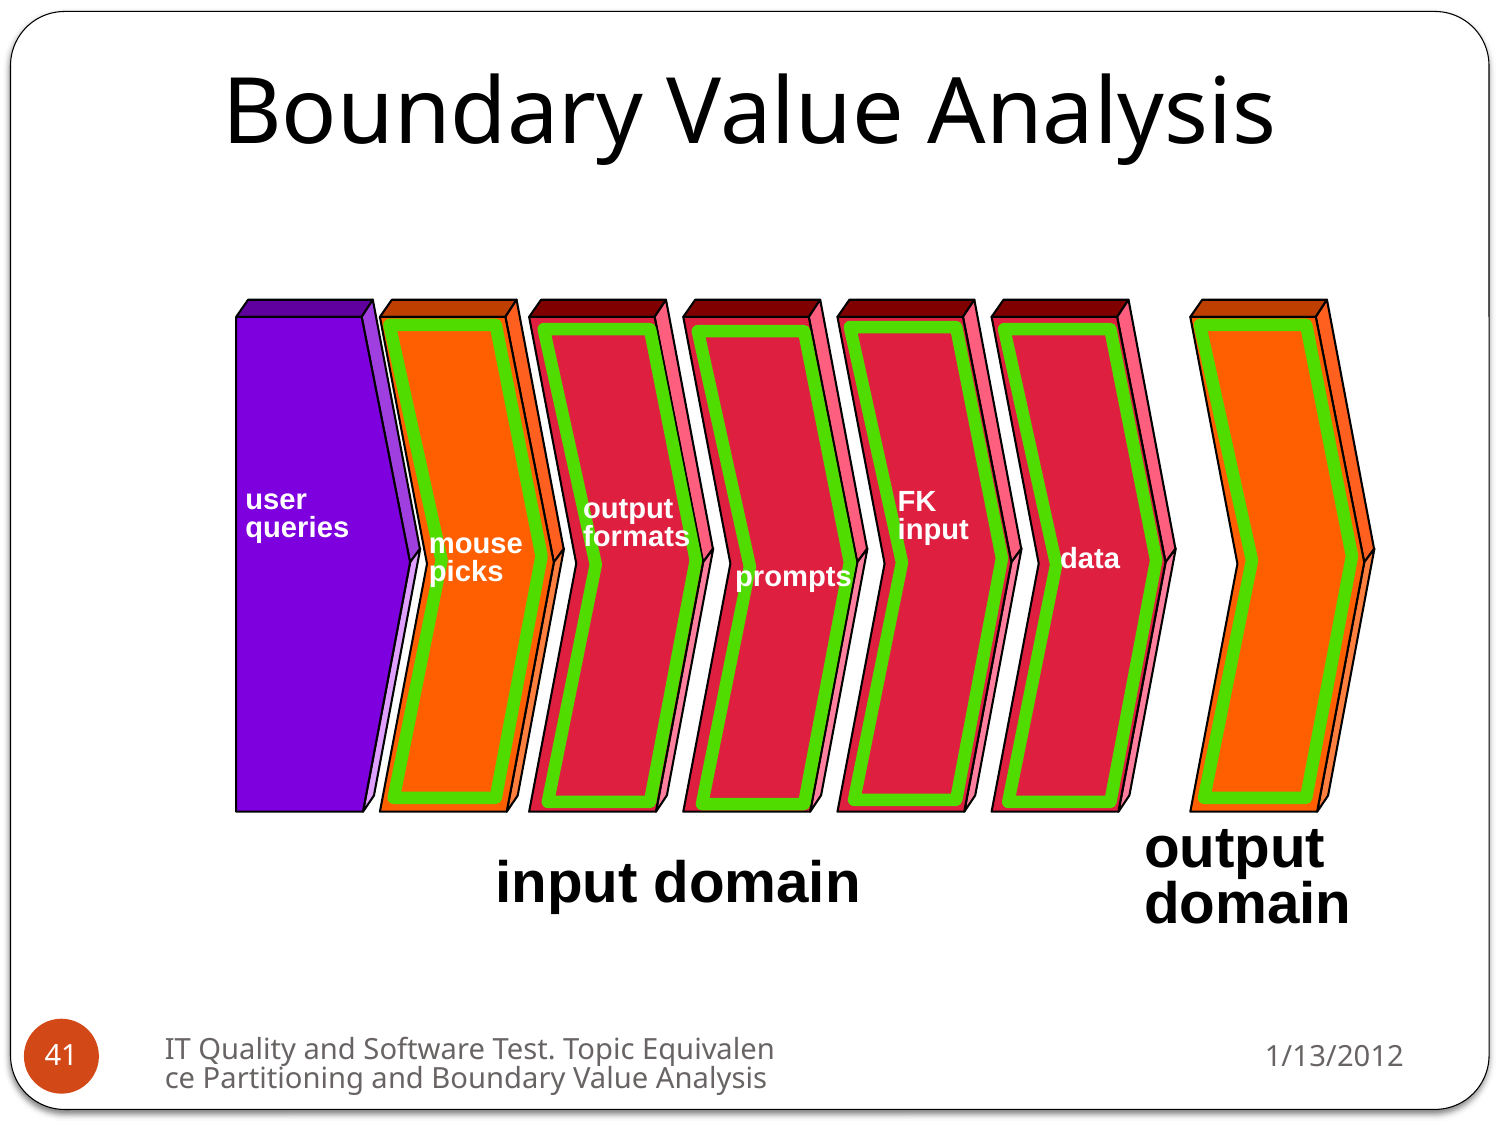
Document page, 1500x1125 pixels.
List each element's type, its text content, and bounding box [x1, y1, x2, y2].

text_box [991, 299, 1177, 813]
text_box output domain [1129, 815, 1367, 942]
slide_number 41 [23, 1018, 99, 1094]
footer IT Quality and Software Test. Topic Equivalence Partitioning and Boundary Value Analysis [150, 1012, 800, 1088]
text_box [837, 299, 988, 813]
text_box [683, 299, 834, 813]
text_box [235, 299, 376, 813]
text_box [379, 299, 565, 813]
text_box Boundary Value Analysis [74, 45, 1425, 175]
text_box input domain [480, 837, 876, 922]
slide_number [1012, 1015, 1419, 1094]
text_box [1190, 299, 1375, 813]
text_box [566, 299, 680, 813]
